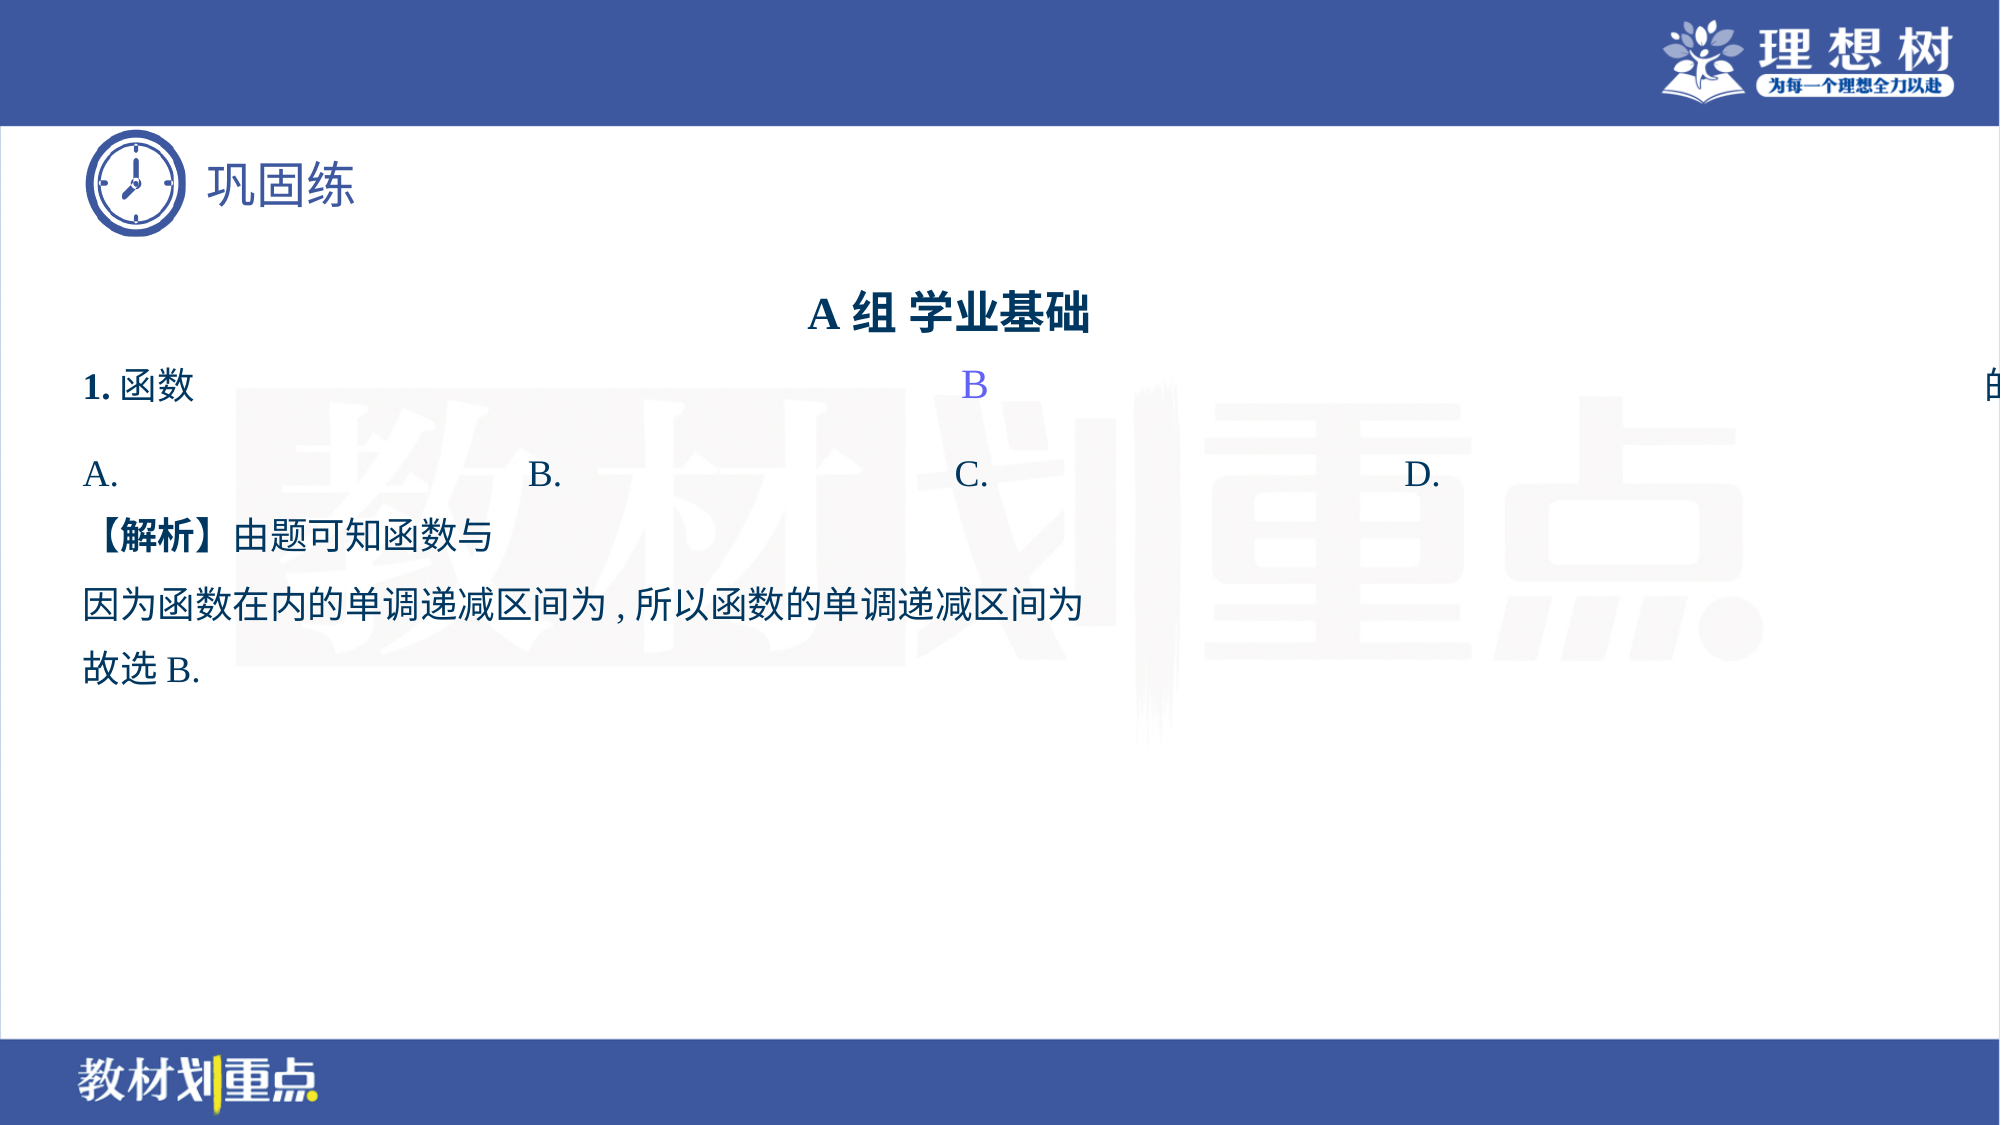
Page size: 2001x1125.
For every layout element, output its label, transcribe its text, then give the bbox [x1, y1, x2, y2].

text_box 巩固练 [206, 140, 503, 226]
picture [0, 0, 2000, 1125]
text_box A组 学业基础 [82, 257, 1817, 398]
text_box B [946, 354, 1005, 404]
picture [1990, 376, 1998, 384]
picture [1990, 386, 1998, 396]
